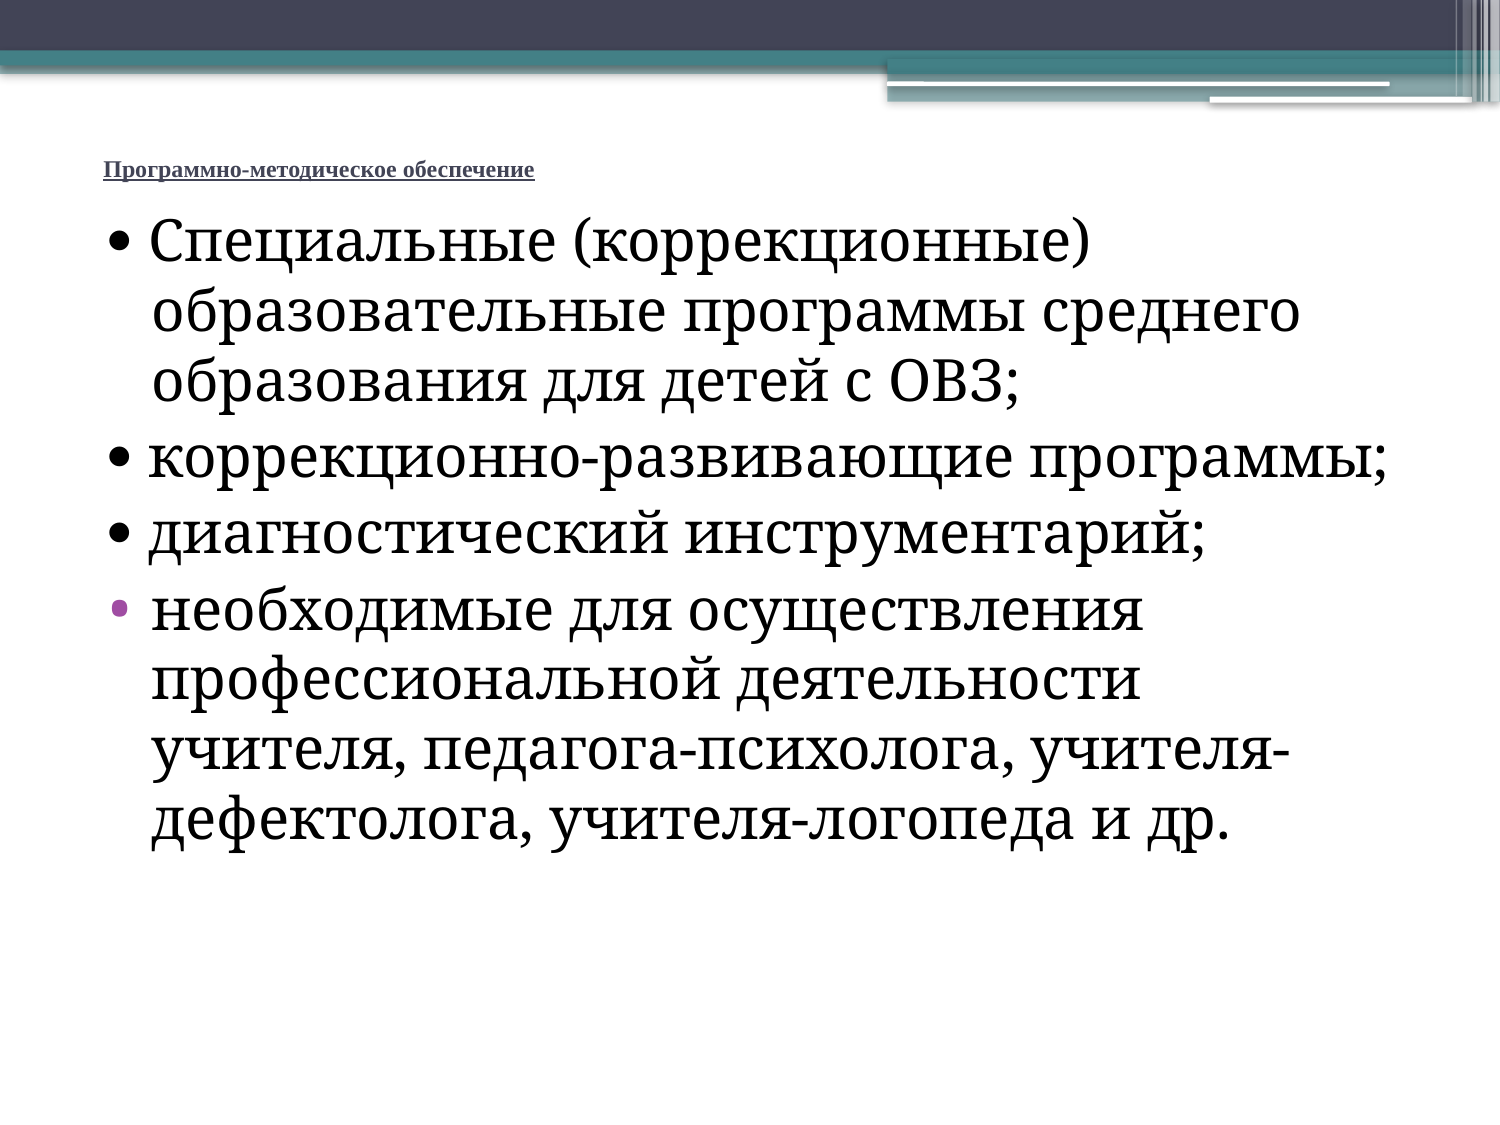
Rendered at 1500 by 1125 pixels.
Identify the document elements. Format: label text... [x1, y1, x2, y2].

title Программно-методическое обеспечение [88, 117, 1439, 223]
list  Специальные (коррекционные) образовательные программы среднего образования для детей с ОВЗ;  коррекционно-развивающие программы;  диагностический инструментарий; необходимые для осуществления профессиональной деятельности учителя, педагога-психолога, учителя-дефектолога, учителя-логопеда и др. [76, 196, 1425, 1005]
